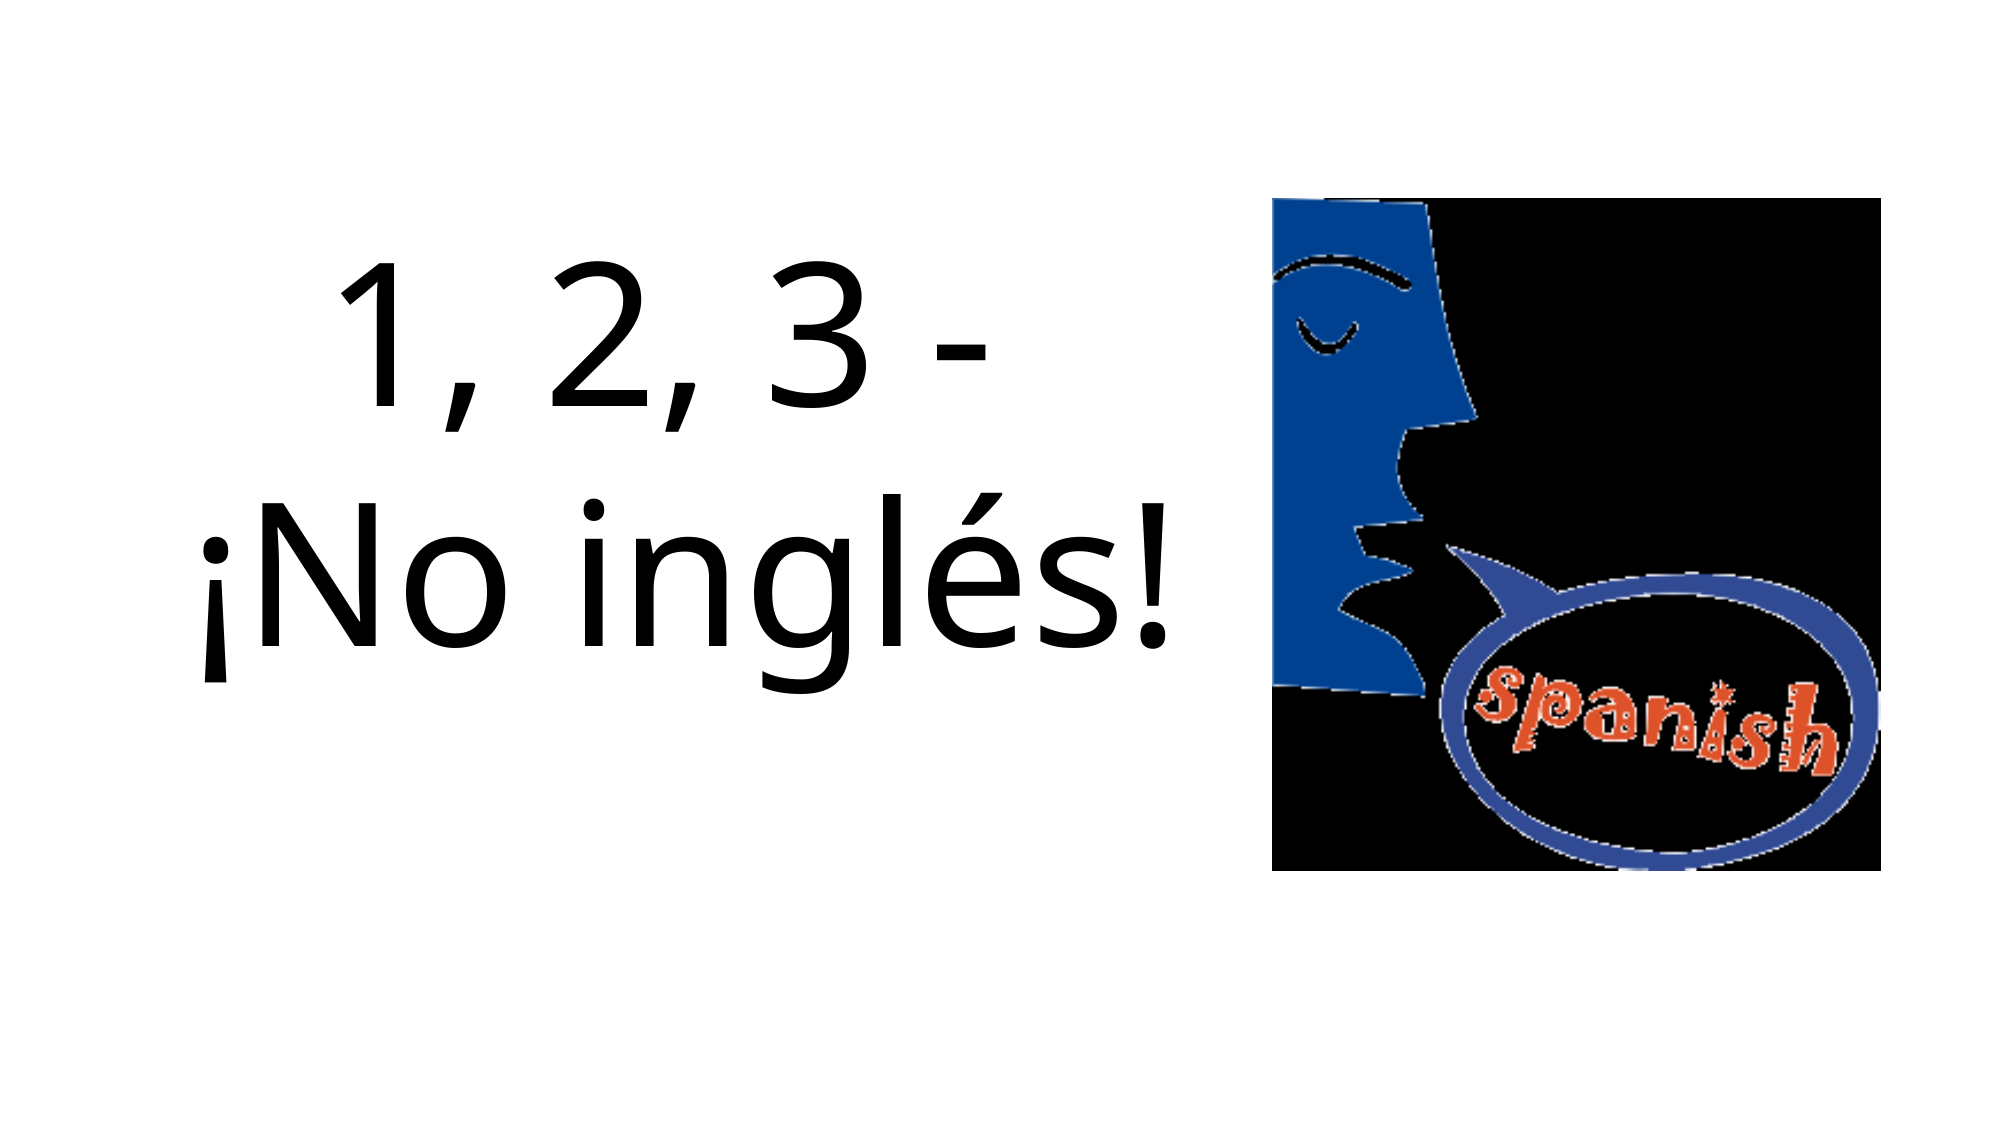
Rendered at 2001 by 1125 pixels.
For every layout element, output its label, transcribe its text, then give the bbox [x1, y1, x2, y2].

picture [1272, 198, 1881, 871]
text_box 1, 2, 3 - ¡No inglés! [42, 198, 1272, 694]
